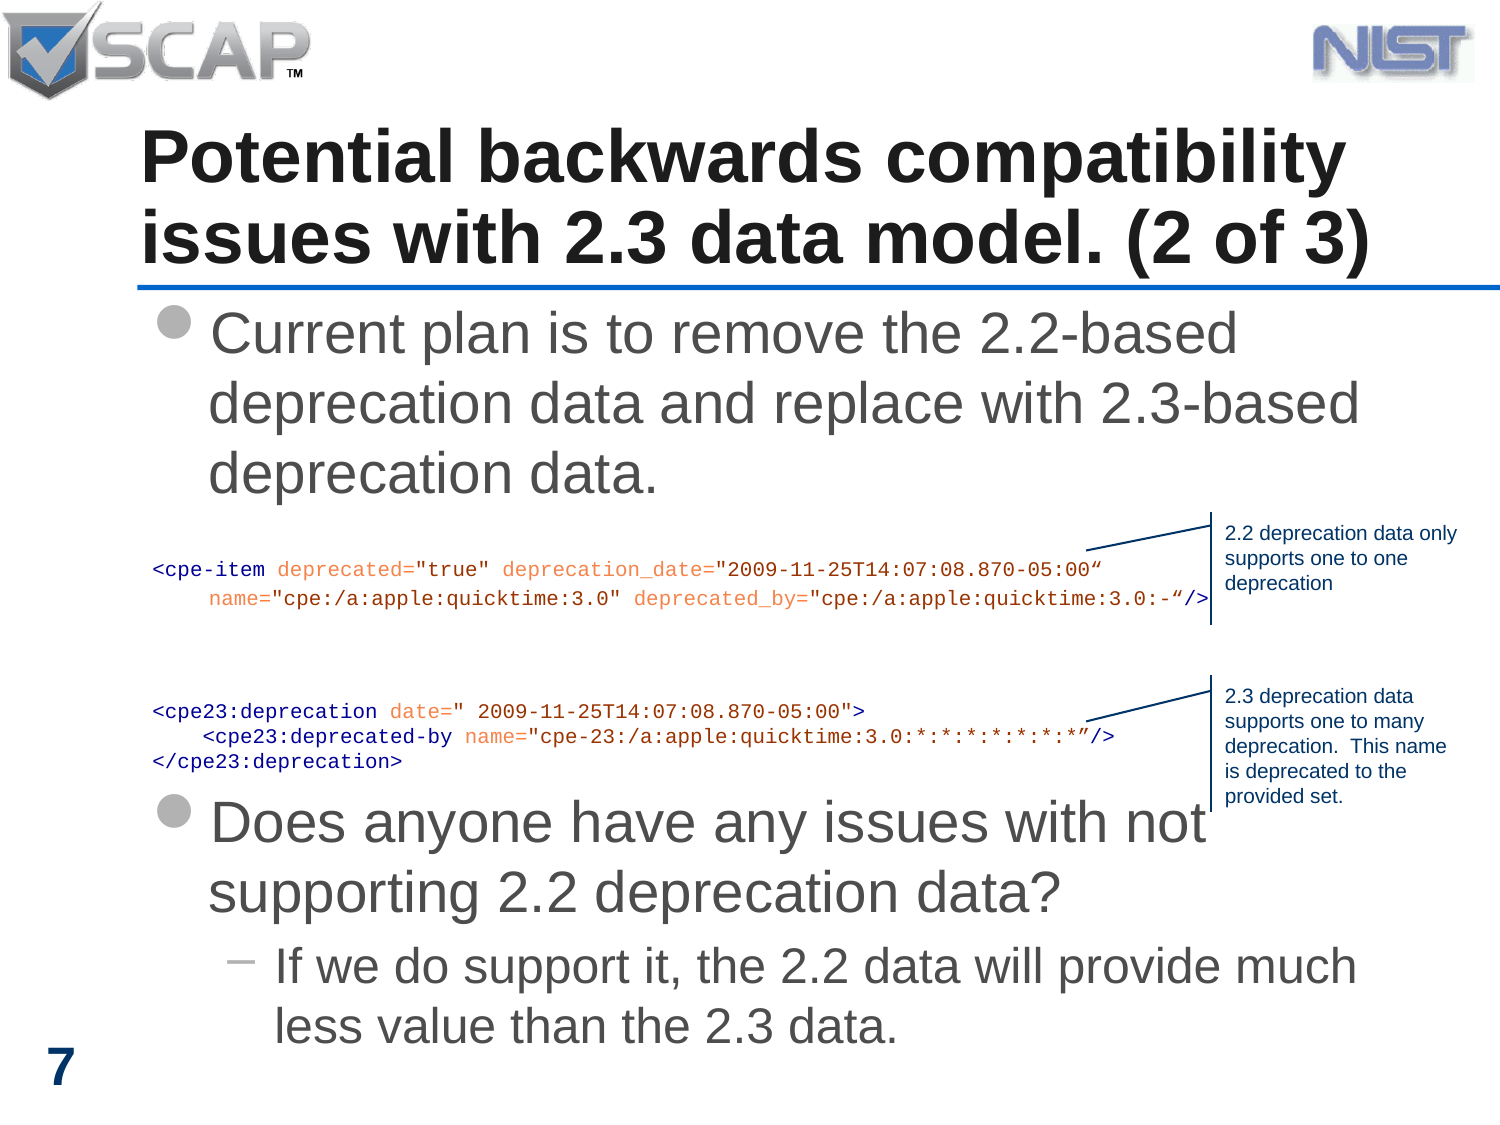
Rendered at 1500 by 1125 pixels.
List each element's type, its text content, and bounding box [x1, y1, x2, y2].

title Potential backwards compatibility issues with 2.3 data model. (2 of 3) [124, 99, 1426, 288]
picture [1312, 24, 1475, 83]
picture [0, 0, 313, 103]
text_box 2.3 deprecation data supports one to many deprecation. This name is deprecated to the provided set. [1225, 675, 1475, 812]
slide_number 7 [13, 1023, 111, 1105]
list Current plan is to remove the 2.2-based deprecation data and replace with 2.3-based deprecation data. <cpe-item deprecated="true" deprecation_date="2009-11-25T14:07:08.870-05:00“ name="cpe:/a:apple:quicktime:3.0" deprecated_by="cpe:/a:apple:quicktime:3.0:-“/> <cpe23:deprecation date=" 2009-11-25T14:07:08.870-05:00"> <cpe23:deprecated-by name="cpe-23:/a:apple:quicktime:3.0:*:*:*:*:*:*:*”/> </cpe23:deprecation> Does anyone have any issues with not supporting 2.2 deprecation data? If we do support it, the 2.2 data will provide much less value than the 2.3 data. [137, 287, 1400, 1026]
text_box 2.2 deprecation data only supports one to one deprecation [1225, 512, 1475, 625]
